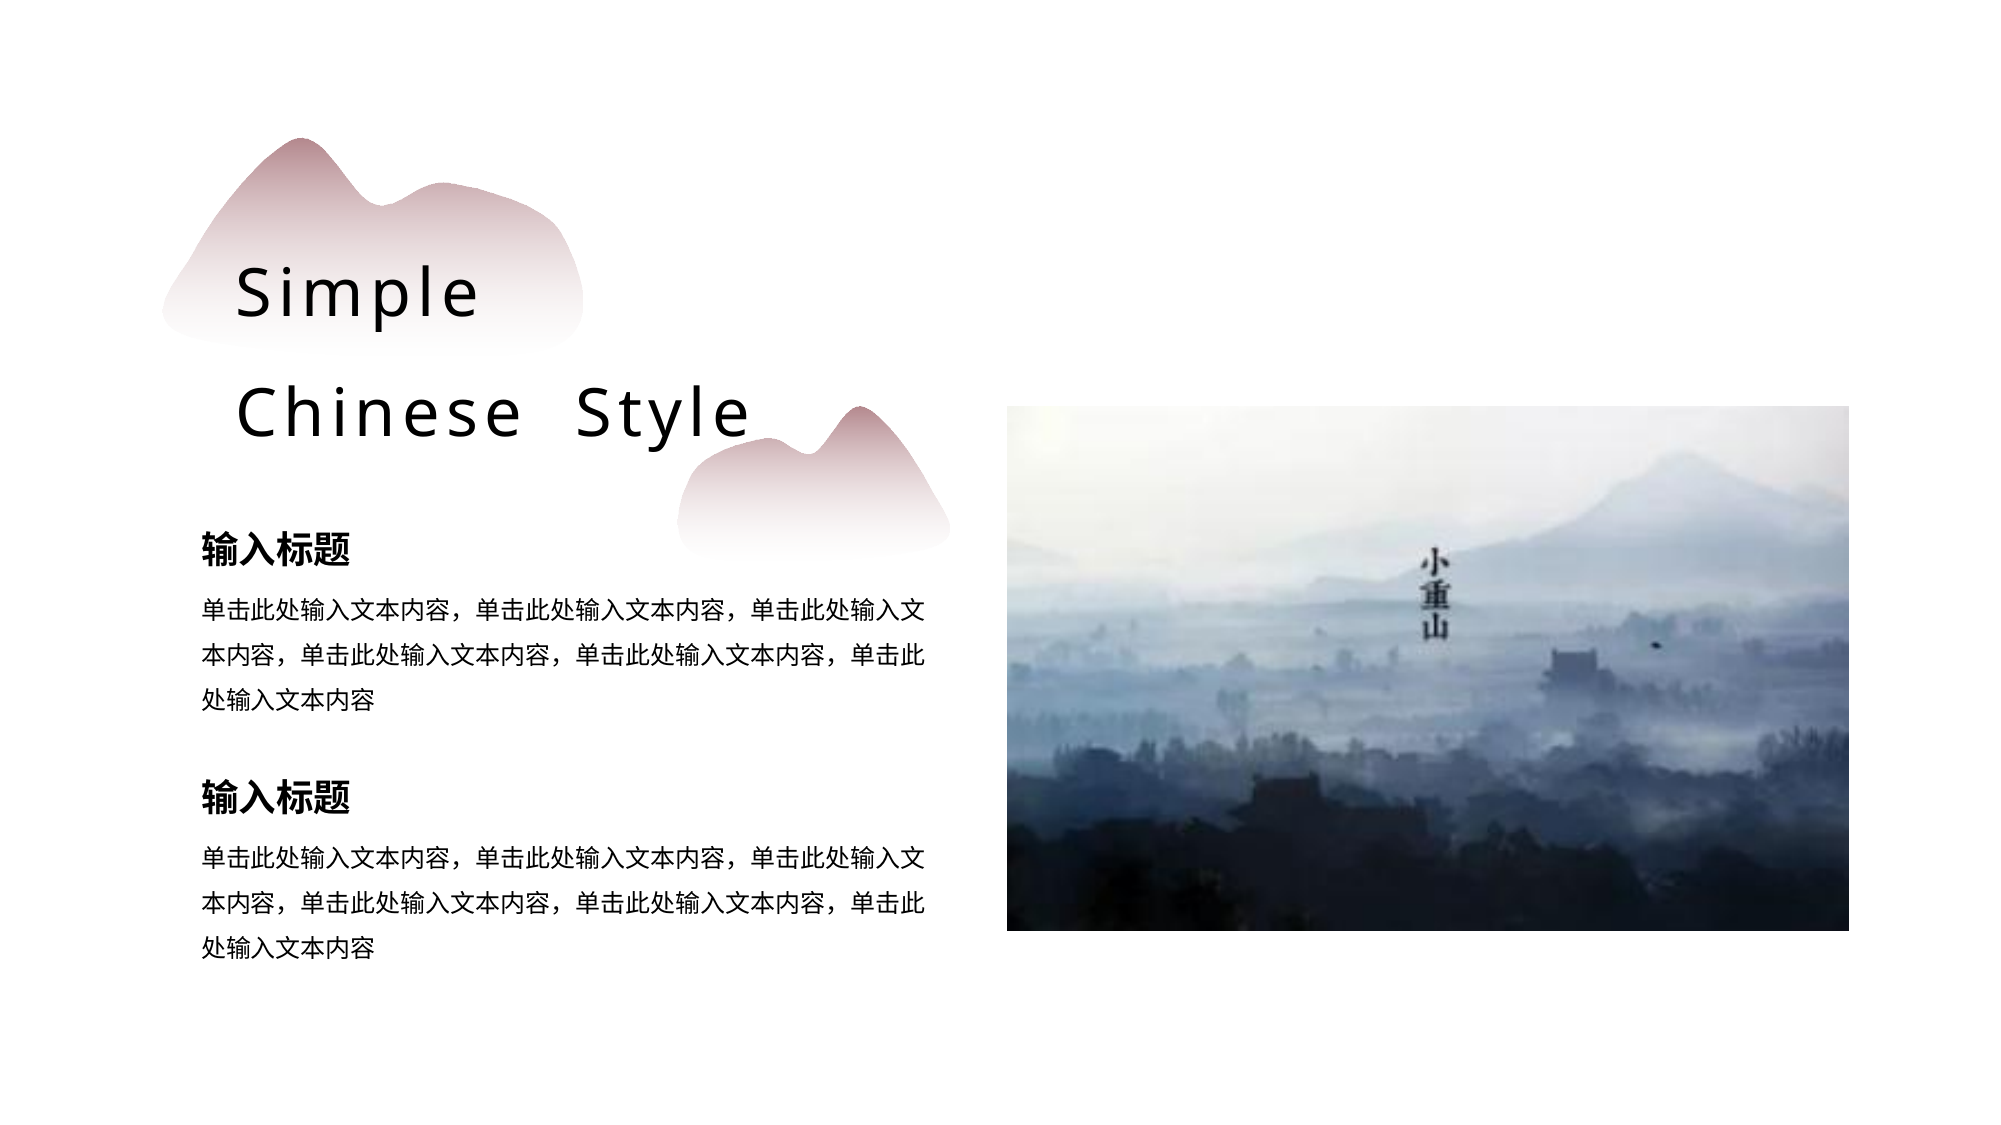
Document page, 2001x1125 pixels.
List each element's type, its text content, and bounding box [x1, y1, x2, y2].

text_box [186, 518, 949, 717]
text_box [676, 457, 949, 518]
text_box [161, 136, 568, 345]
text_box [186, 766, 949, 965]
text_box Simple Chinese Style [220, 242, 949, 457]
picture [1007, 405, 1849, 931]
